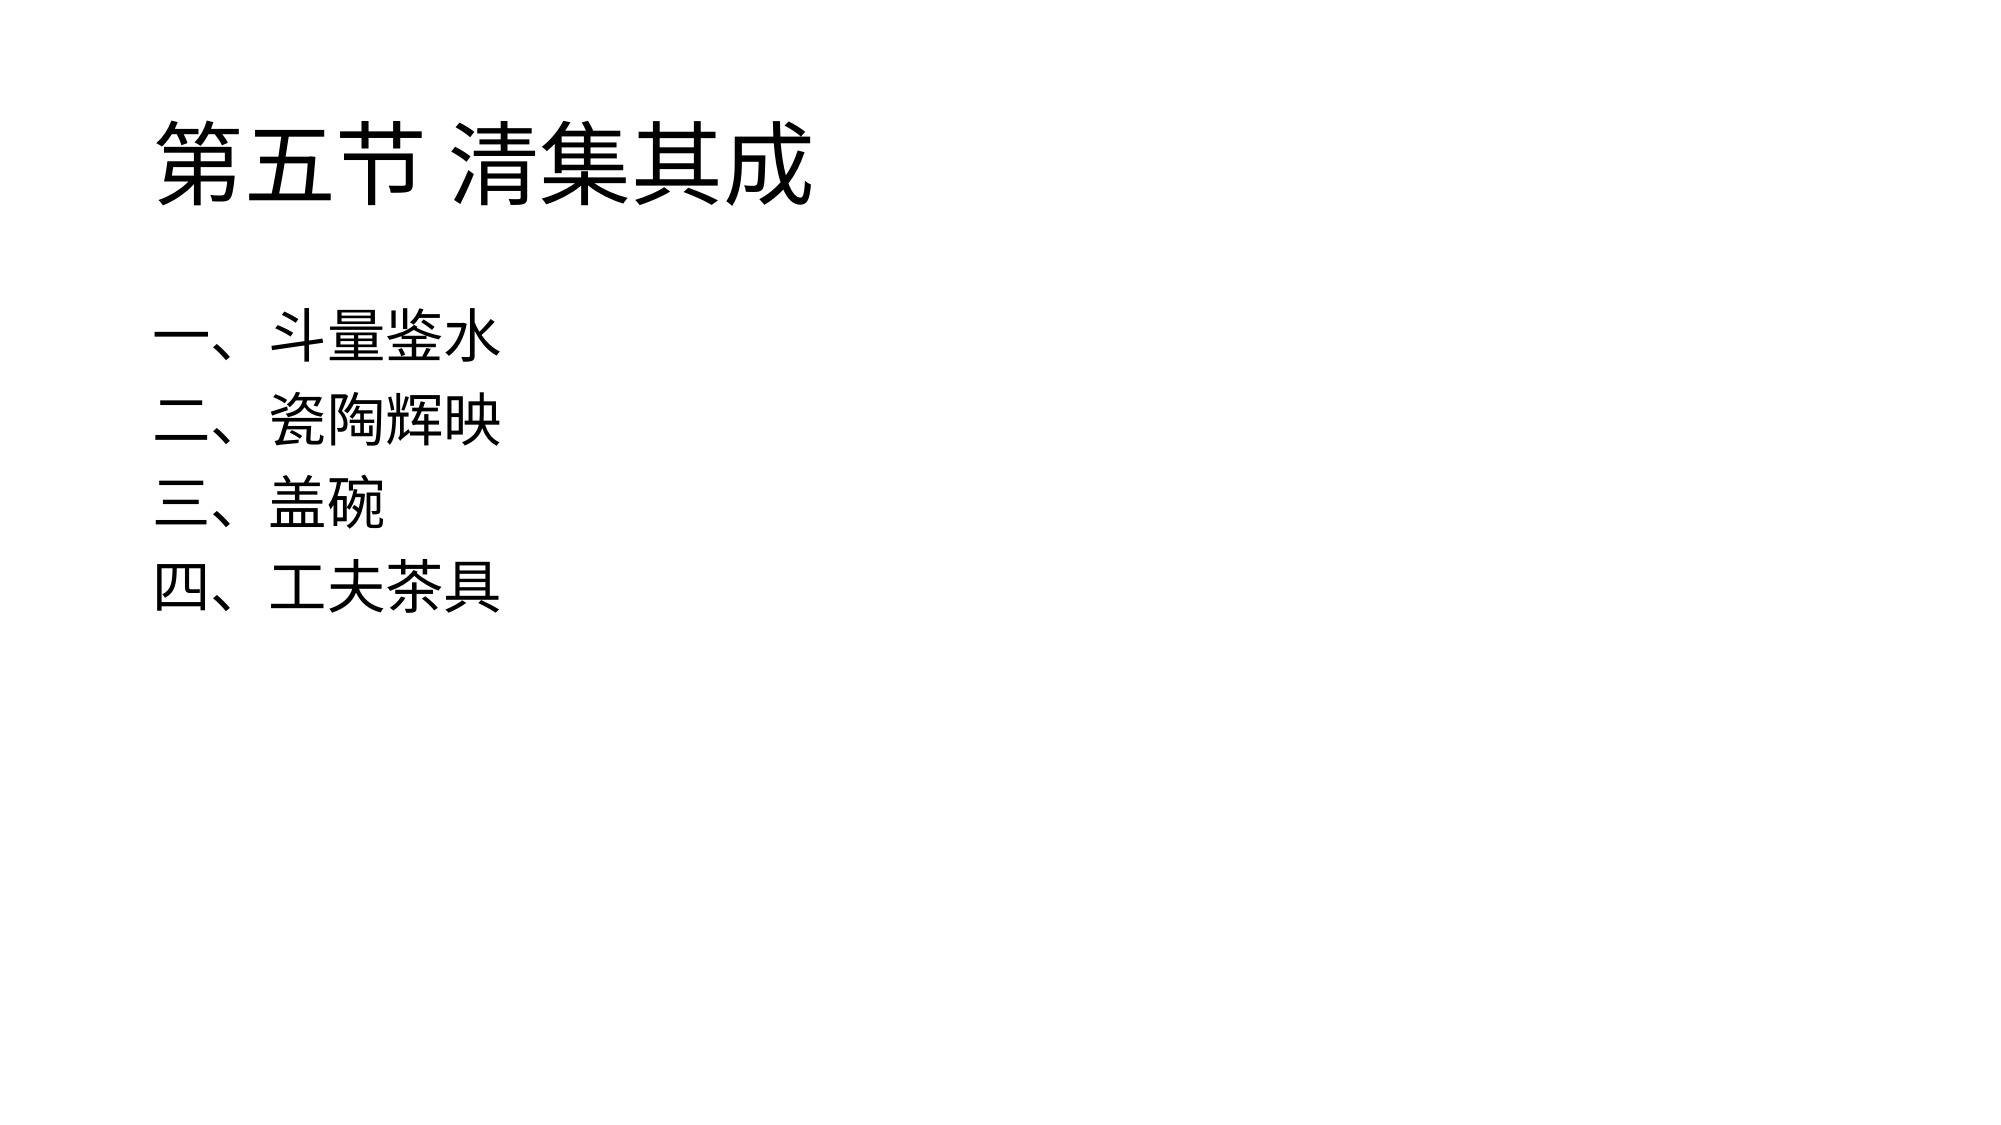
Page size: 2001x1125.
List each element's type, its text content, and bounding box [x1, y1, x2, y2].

title 第五节 清集其成 [137, 59, 1863, 278]
list 一、斗量鉴水 二、瓷陶辉映 三、盖碗 四、工夫茶具 [137, 299, 1863, 1014]
